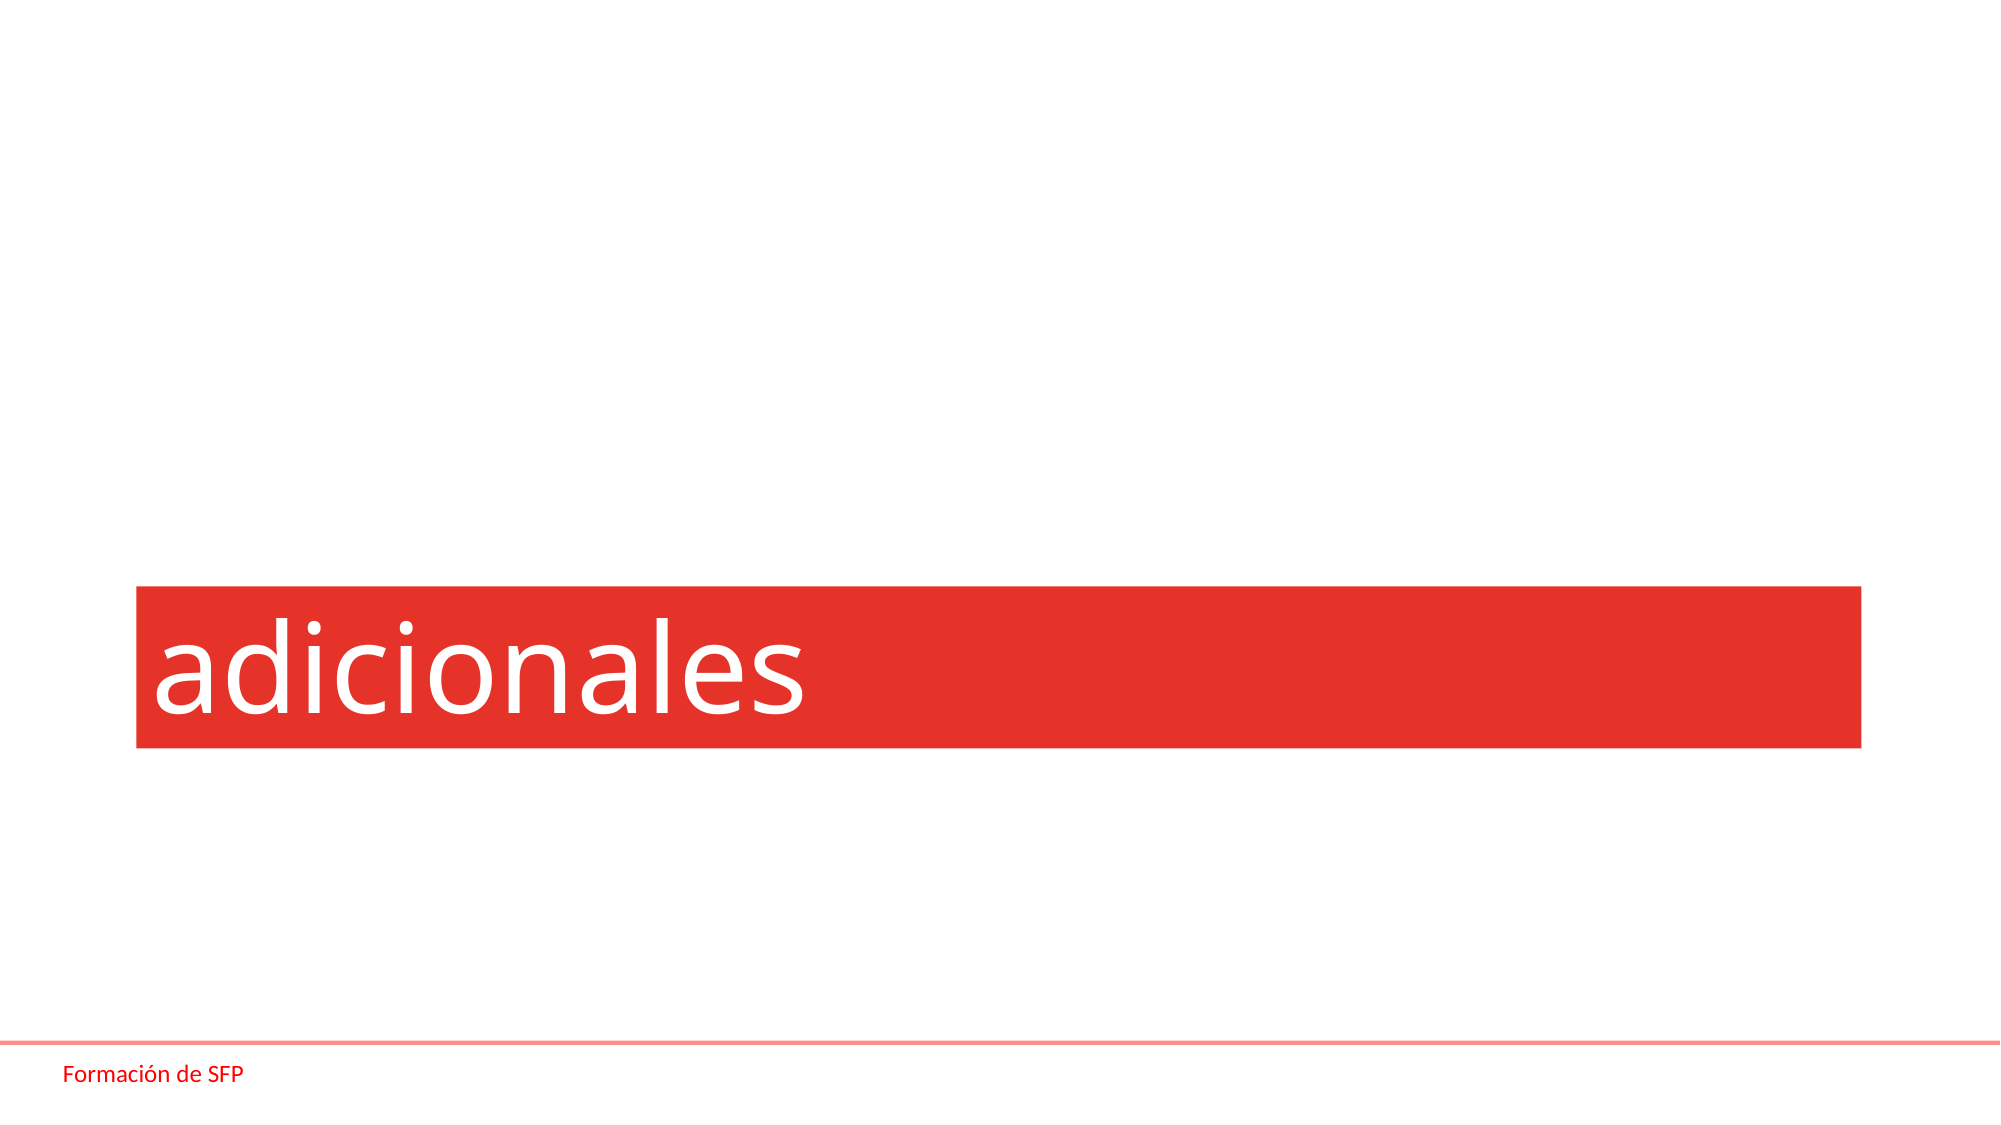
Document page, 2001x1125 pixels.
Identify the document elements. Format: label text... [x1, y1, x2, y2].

title Sesión 4: Sesiones adicionales [136, 586, 1862, 749]
footer Formación de SFP [0, 1045, 494, 1103]
